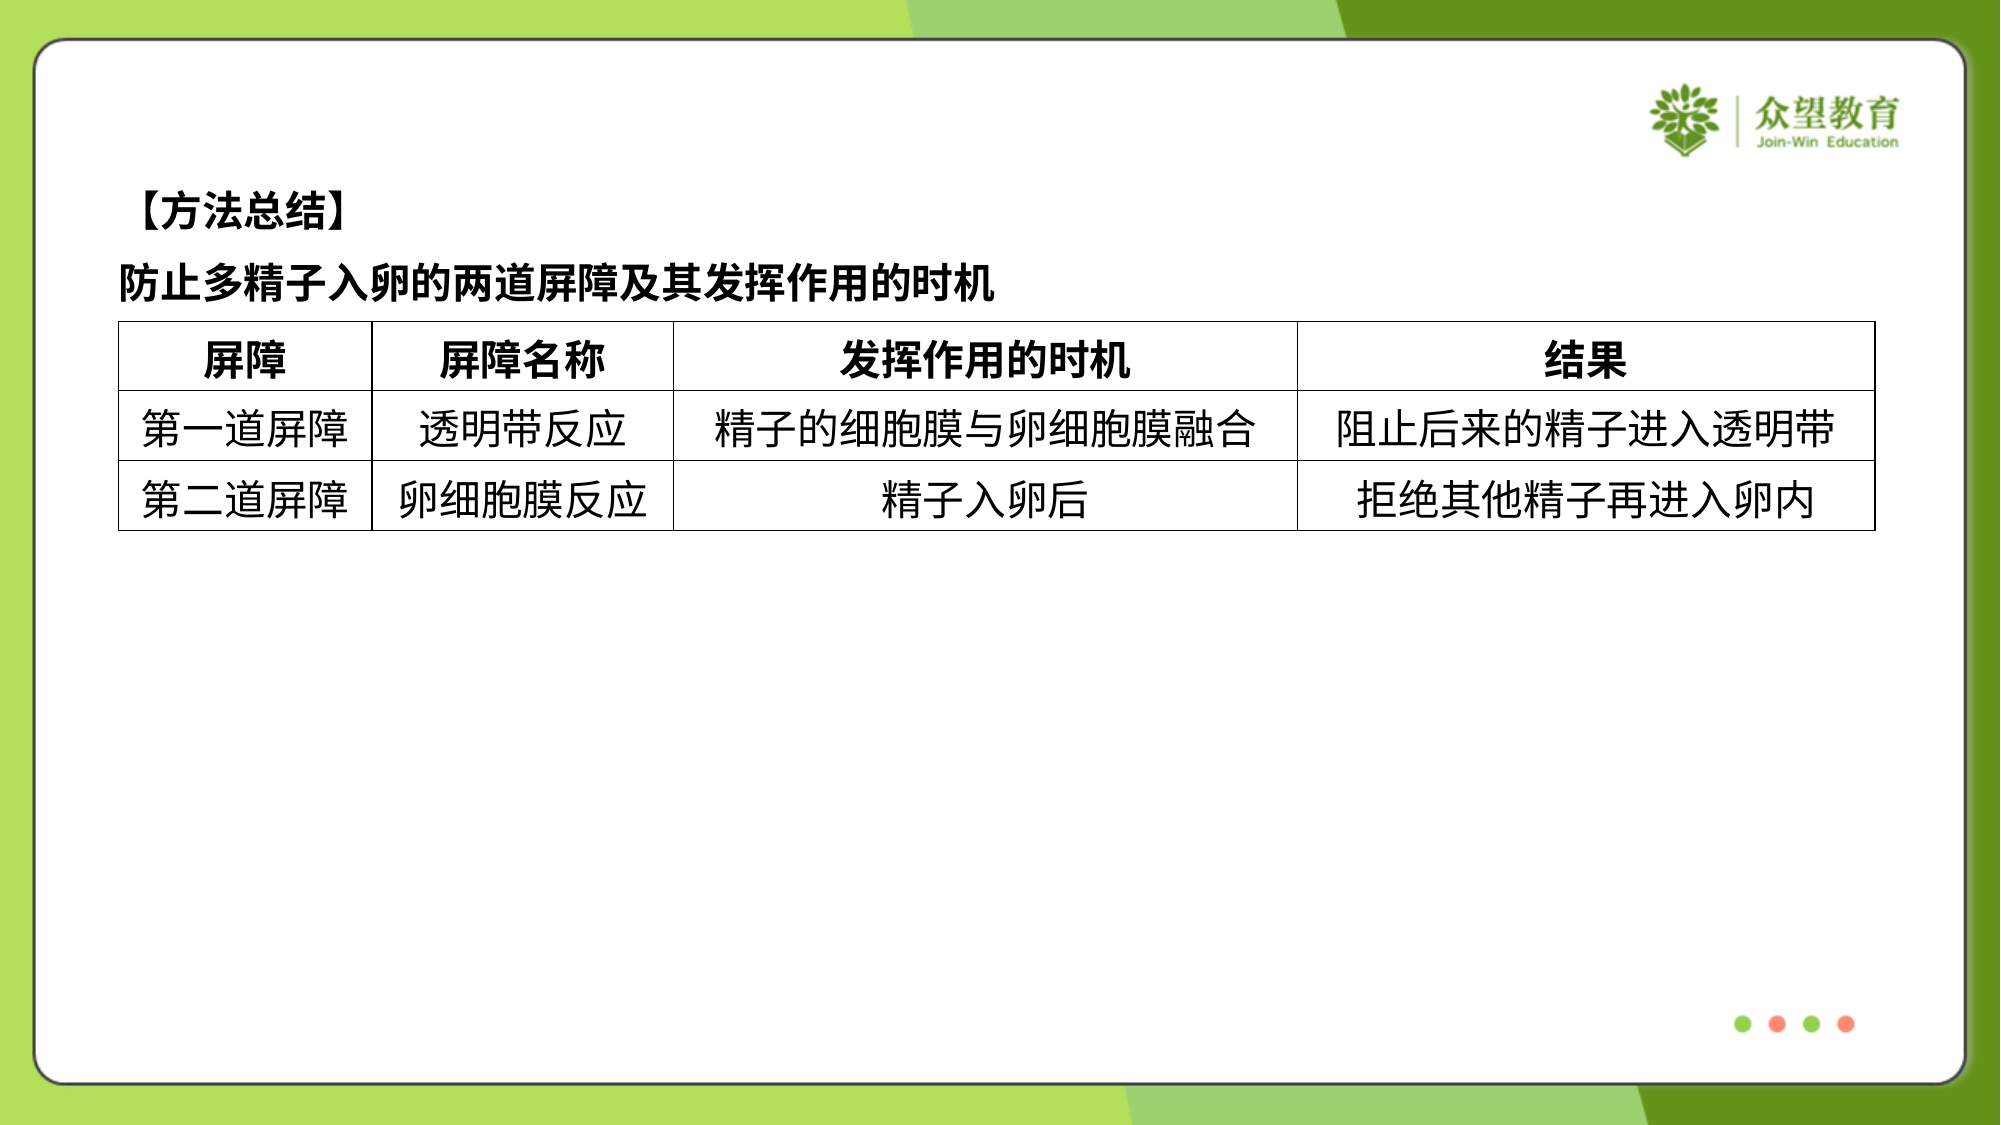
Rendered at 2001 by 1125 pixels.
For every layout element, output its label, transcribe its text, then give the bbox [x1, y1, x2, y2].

table_cell 阻止后来的精子进入透明带 [1298, 391, 1874, 460]
table_header 发挥作用的时机 [674, 322, 1297, 390]
table_cell 精子的细胞膜与卵细胞膜融合 [674, 391, 1297, 460]
picture [0, 0, 2000, 1125]
table_cell 精子入卵后 [674, 461, 1297, 530]
table_header 屏障 [119, 322, 371, 390]
table_header 屏障名称 [373, 322, 673, 390]
table_header 结果 [1298, 322, 1874, 390]
table_cell 透明带反应 [373, 391, 673, 460]
table_cell 卵细胞膜反应 [373, 461, 673, 530]
table_cell 第二道屏障 [119, 461, 371, 530]
text_box 【方法总结】 防止多精子入卵的两道屏障及其发挥作用的时机 [118, 159, 1883, 300]
table_cell 第一道屏障 [119, 391, 371, 460]
table_cell 拒绝其他精子再进入卵内 [1298, 461, 1874, 530]
